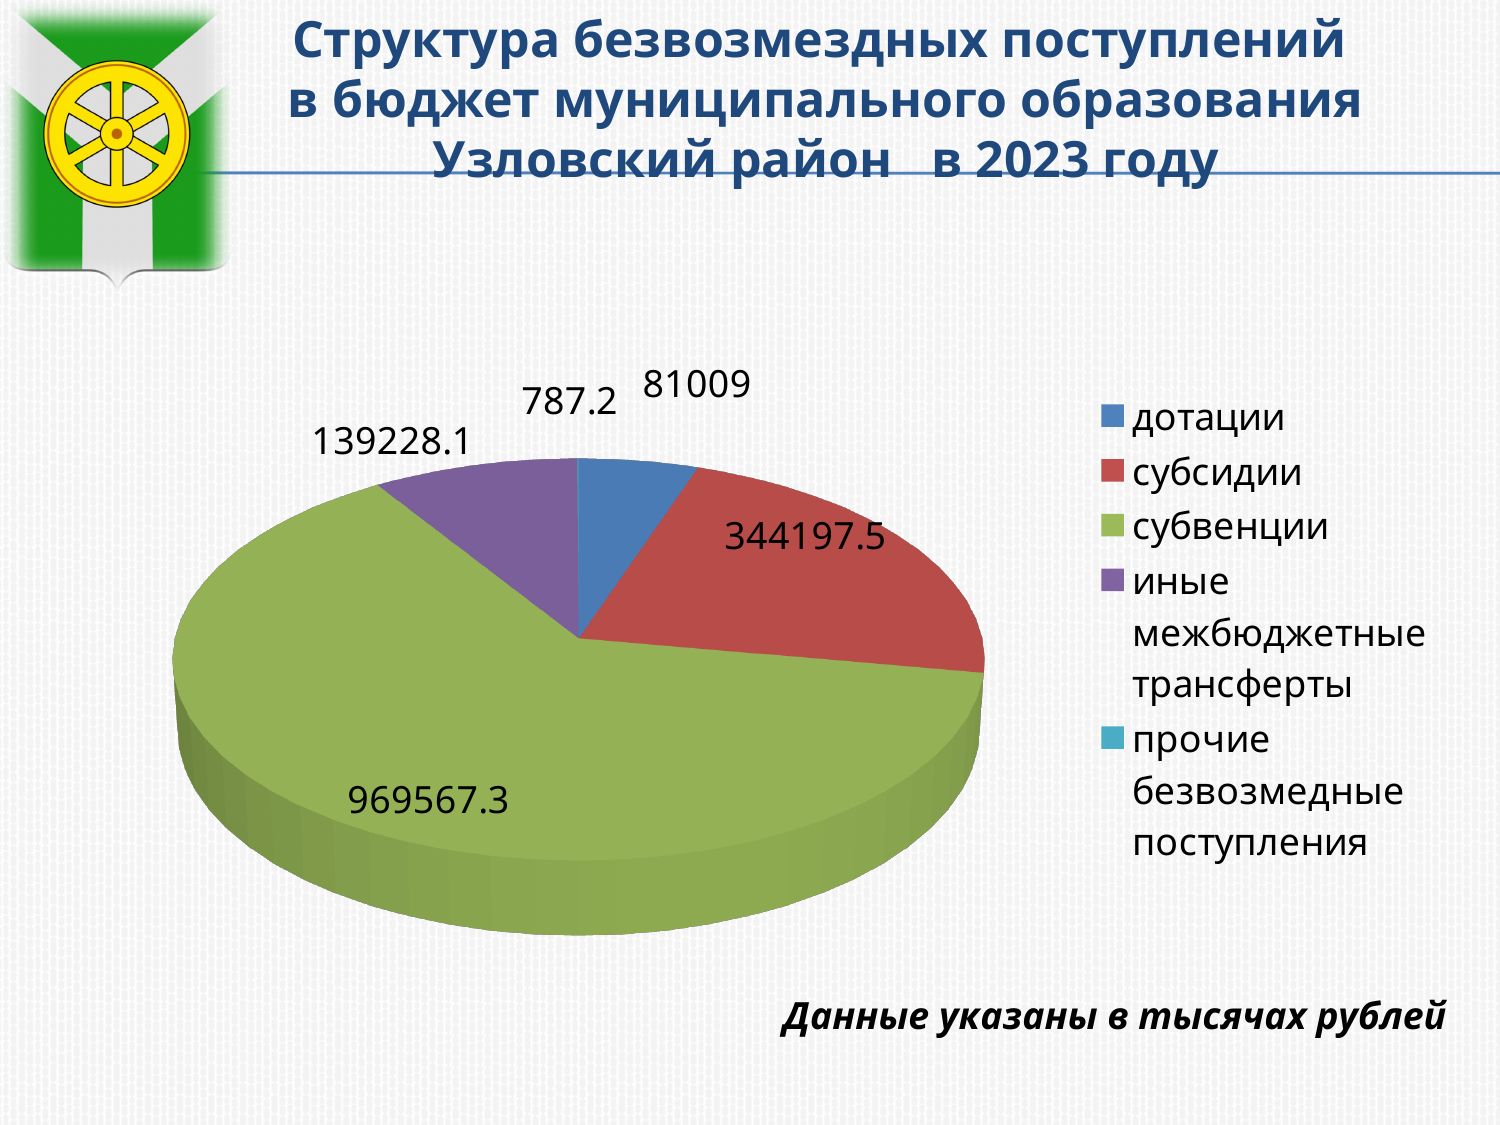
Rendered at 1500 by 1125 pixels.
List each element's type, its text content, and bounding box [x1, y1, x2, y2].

chart [0, 210, 1500, 1125]
text_box Структура безвозмездных поступлений в бюджет муниципального образования Узловский район в 2023 году [269, 0, 1383, 195]
picture [0, 0, 235, 205]
